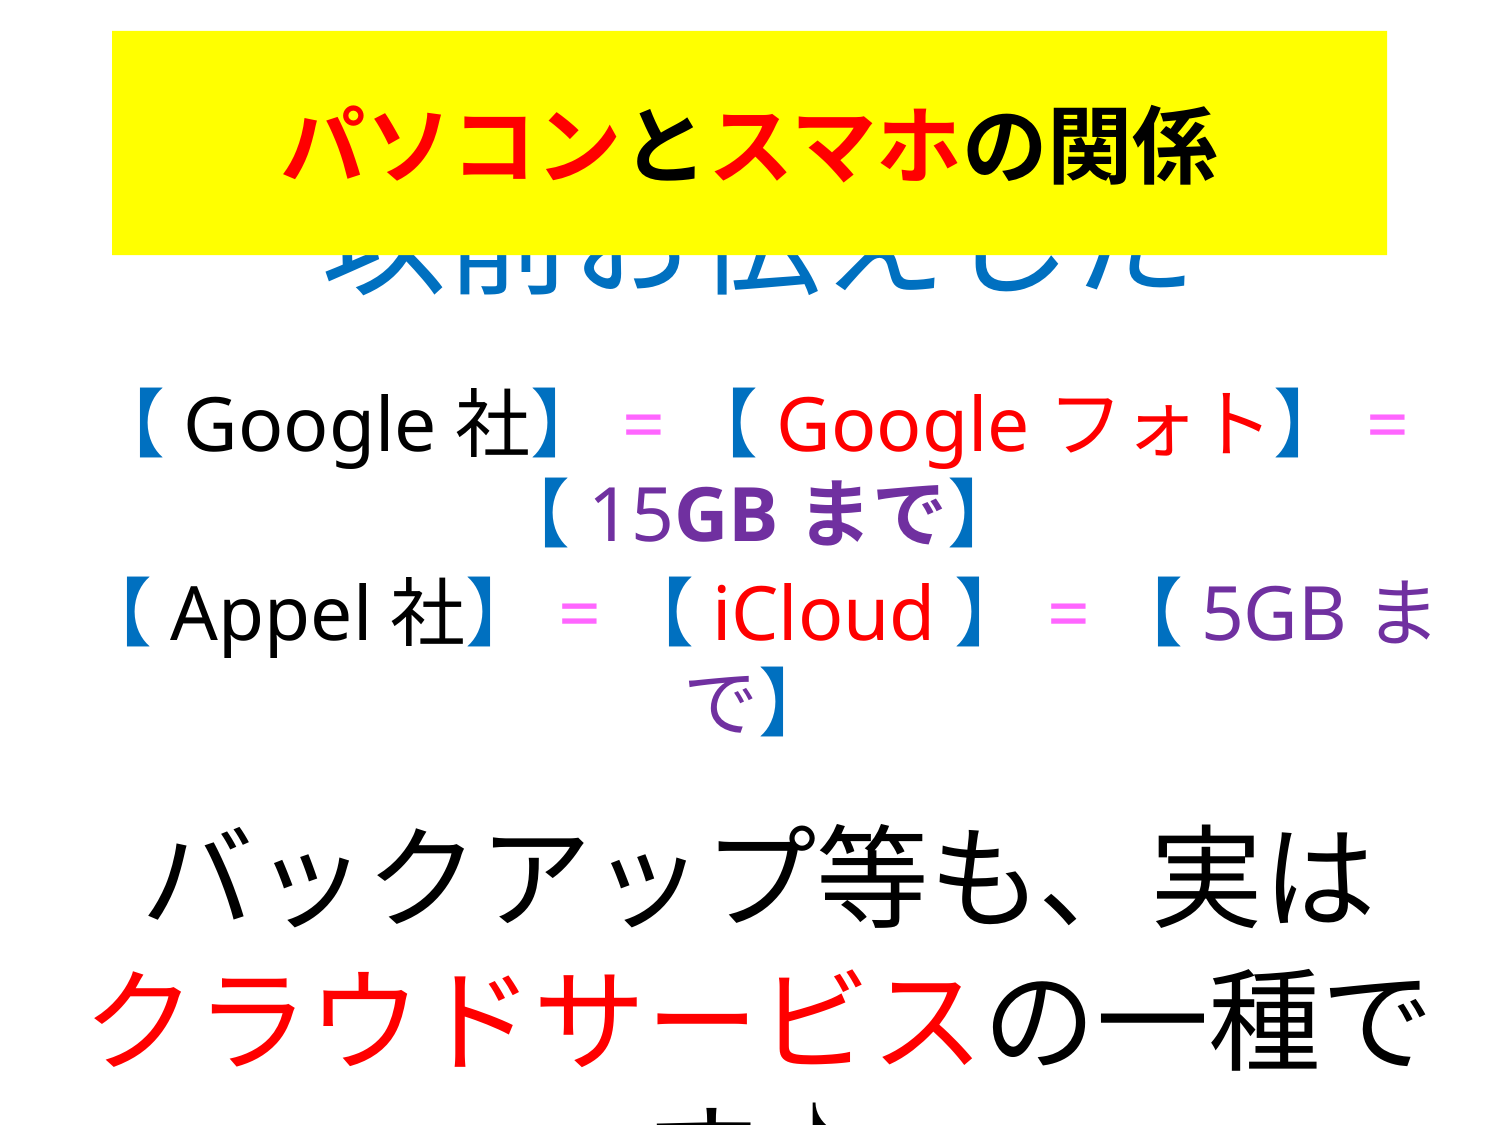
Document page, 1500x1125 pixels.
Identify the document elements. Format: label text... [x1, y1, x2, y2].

text_box パソコンとスマホの関係 [112, 30, 1388, 256]
text_box 以前お伝えした 【Google社】=【Googleフォト】=【15GBまで】 【Appel社】=【iCloud】=【5GBまで】 バックアップ等も、実は クラウドサービスの一種です♪ [0, 255, 1500, 1125]
